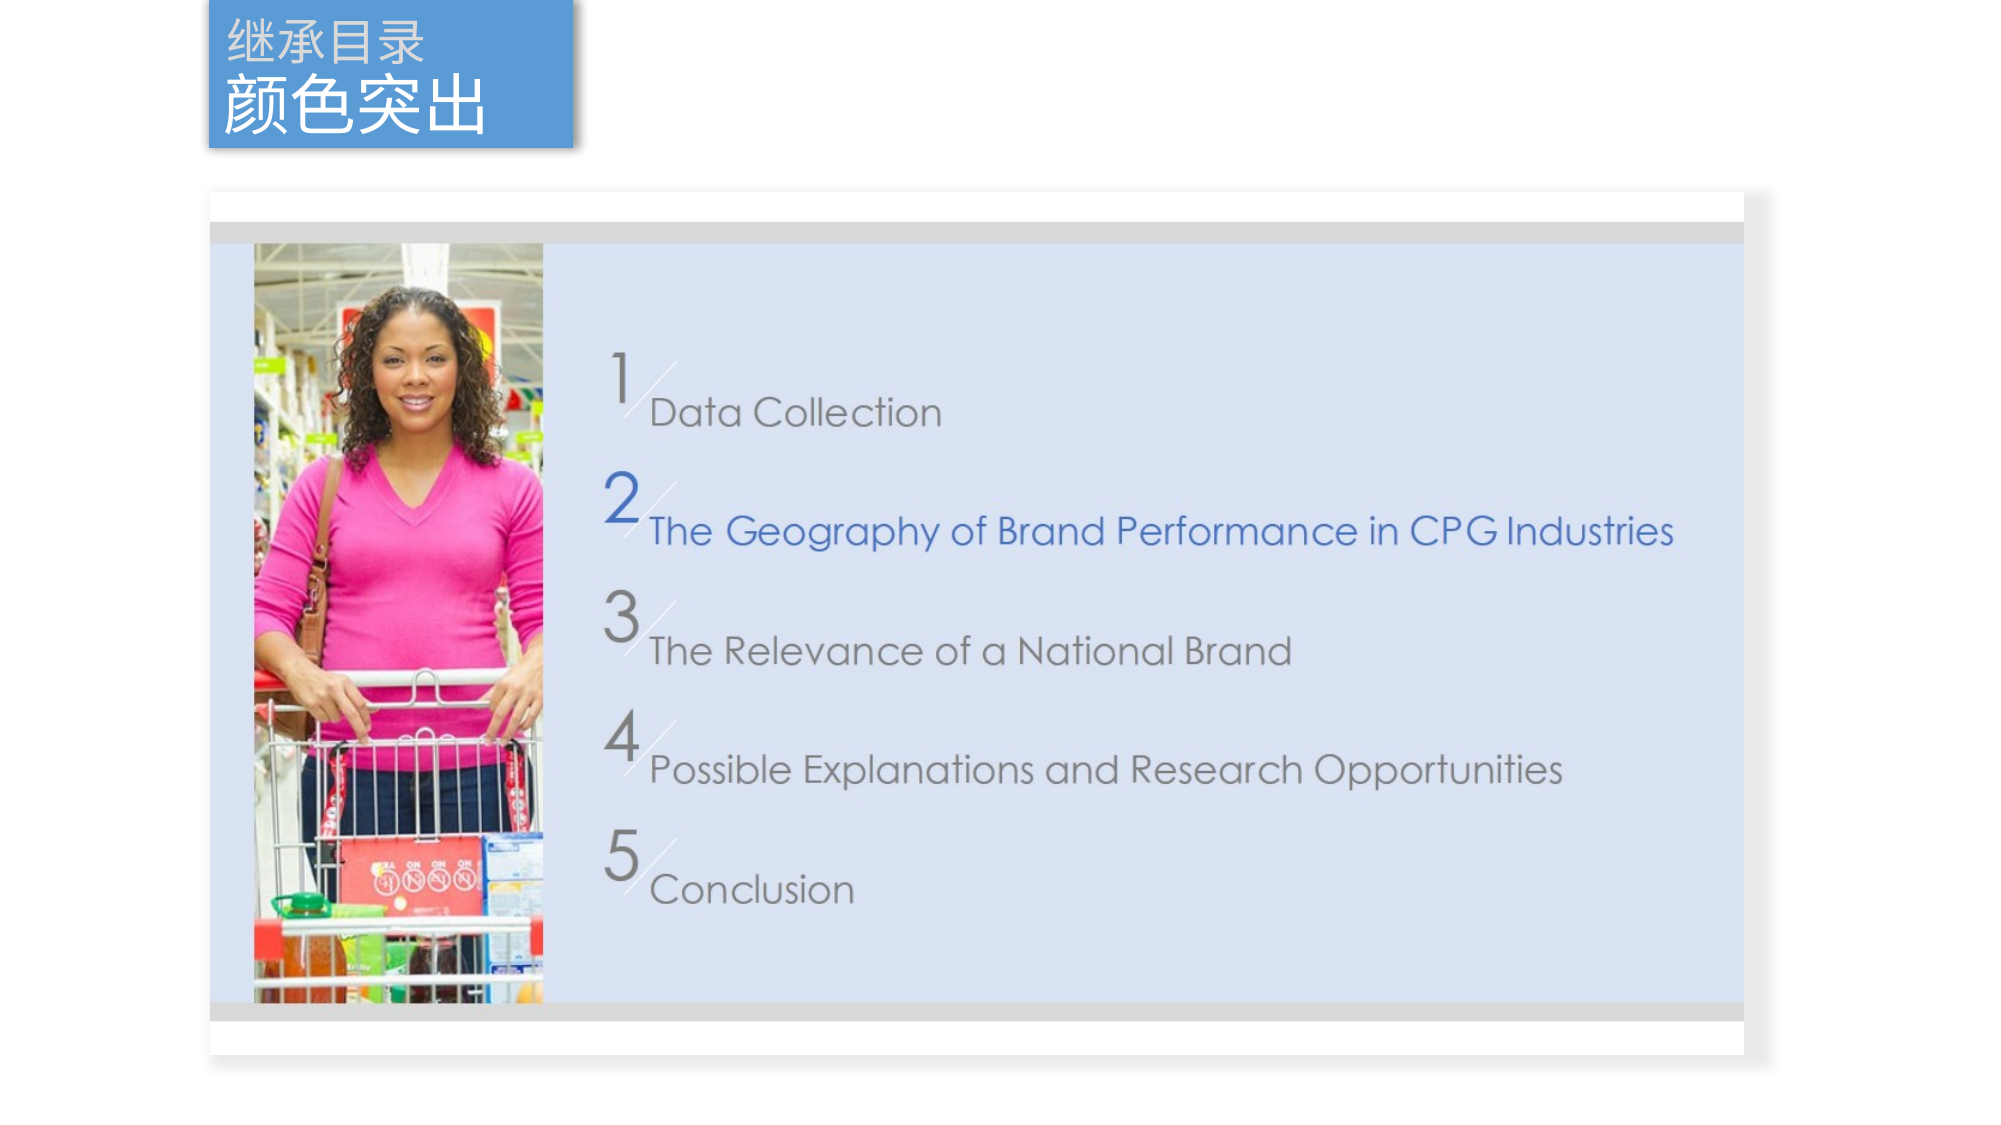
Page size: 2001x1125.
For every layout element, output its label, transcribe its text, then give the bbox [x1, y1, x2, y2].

picture [210, 192, 1744, 1055]
text_box 颜色突出 [208, 55, 506, 150]
text_box [208, 0, 574, 149]
text_box 继承目录 [212, 2, 442, 78]
